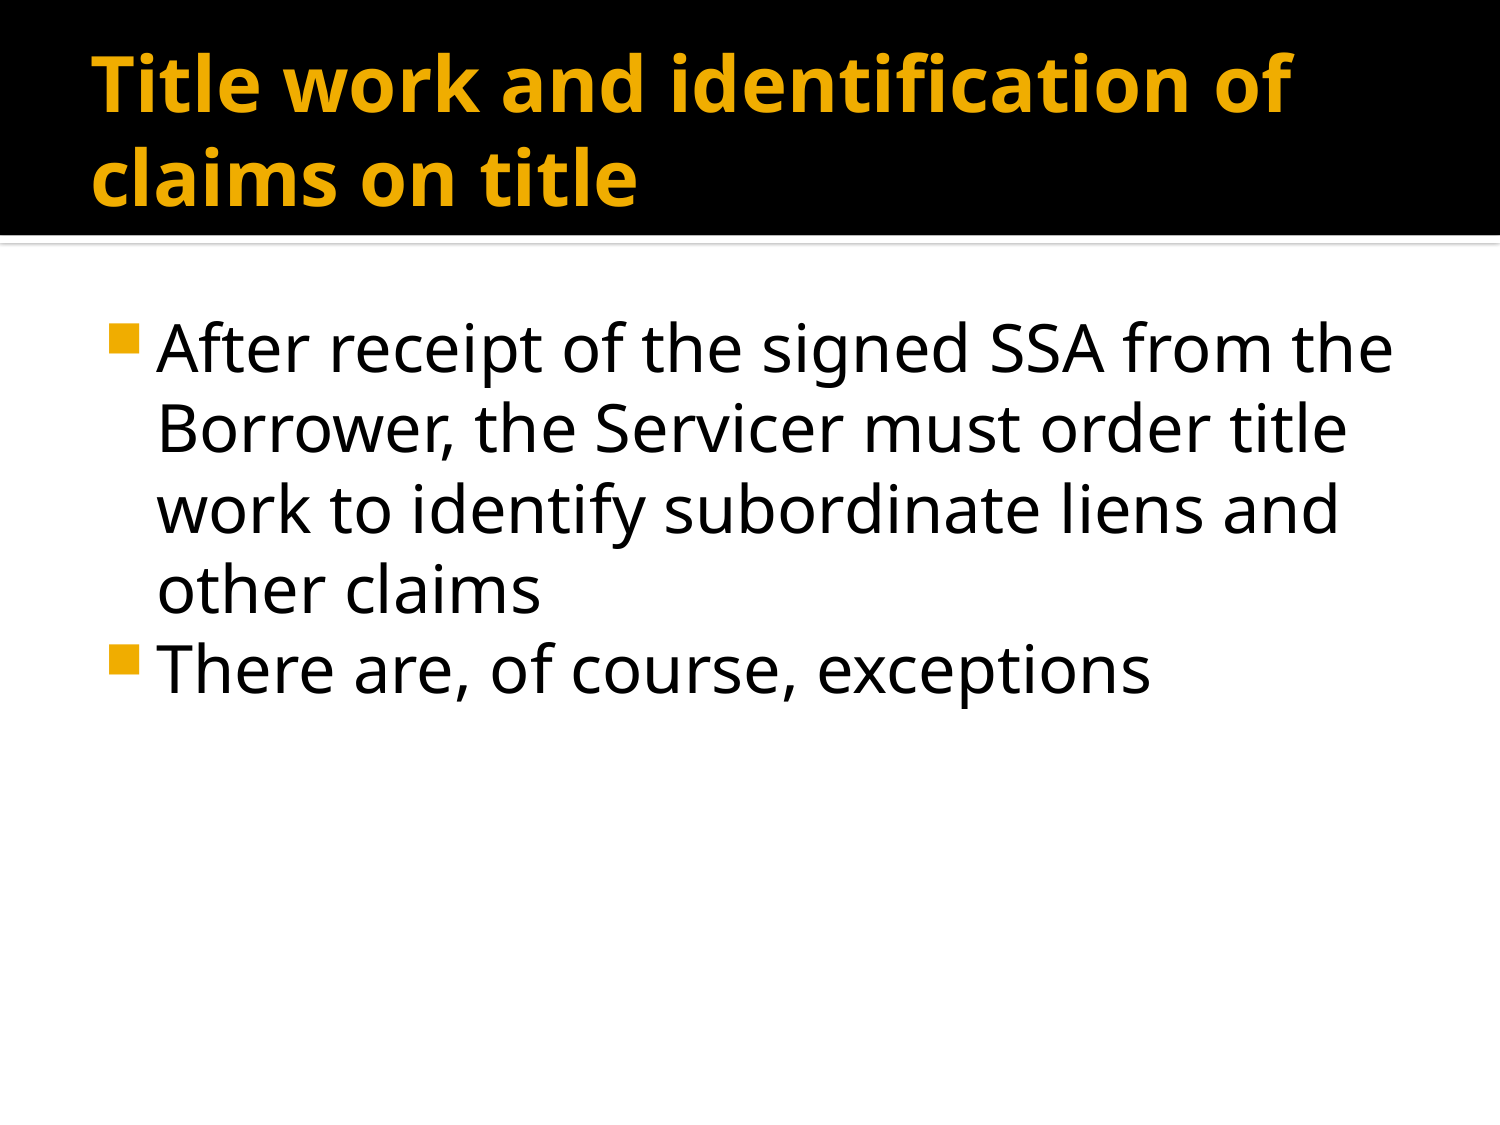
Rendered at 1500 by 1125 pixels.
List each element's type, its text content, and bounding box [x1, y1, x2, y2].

title Title work and identification of claims on title [75, 25, 1425, 231]
list After receipt of the signed SSA from the Borrower, the Servicer must order title work to identify subordinate liens and other claims There are, of course, exceptions [75, 291, 1425, 1050]
